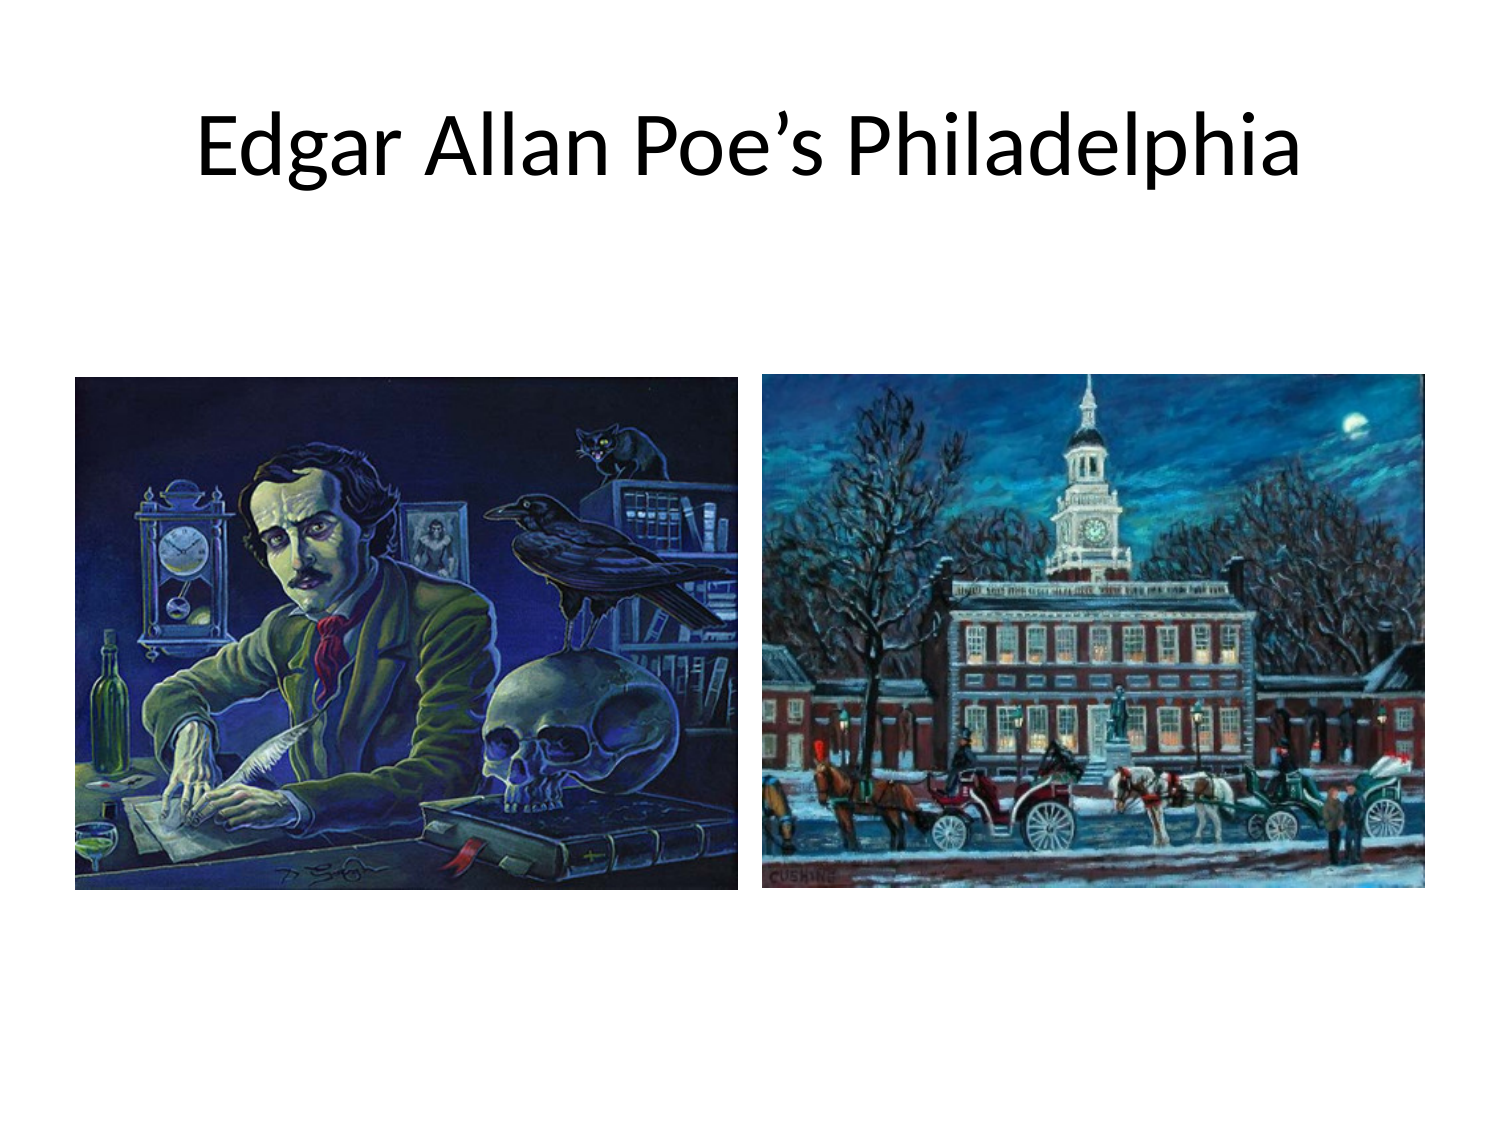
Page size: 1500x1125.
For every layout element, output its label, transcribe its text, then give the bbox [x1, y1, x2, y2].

title Edgar Allan Poe’s Philadelphia [75, 45, 1425, 233]
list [74, 377, 738, 890]
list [762, 374, 1426, 888]
